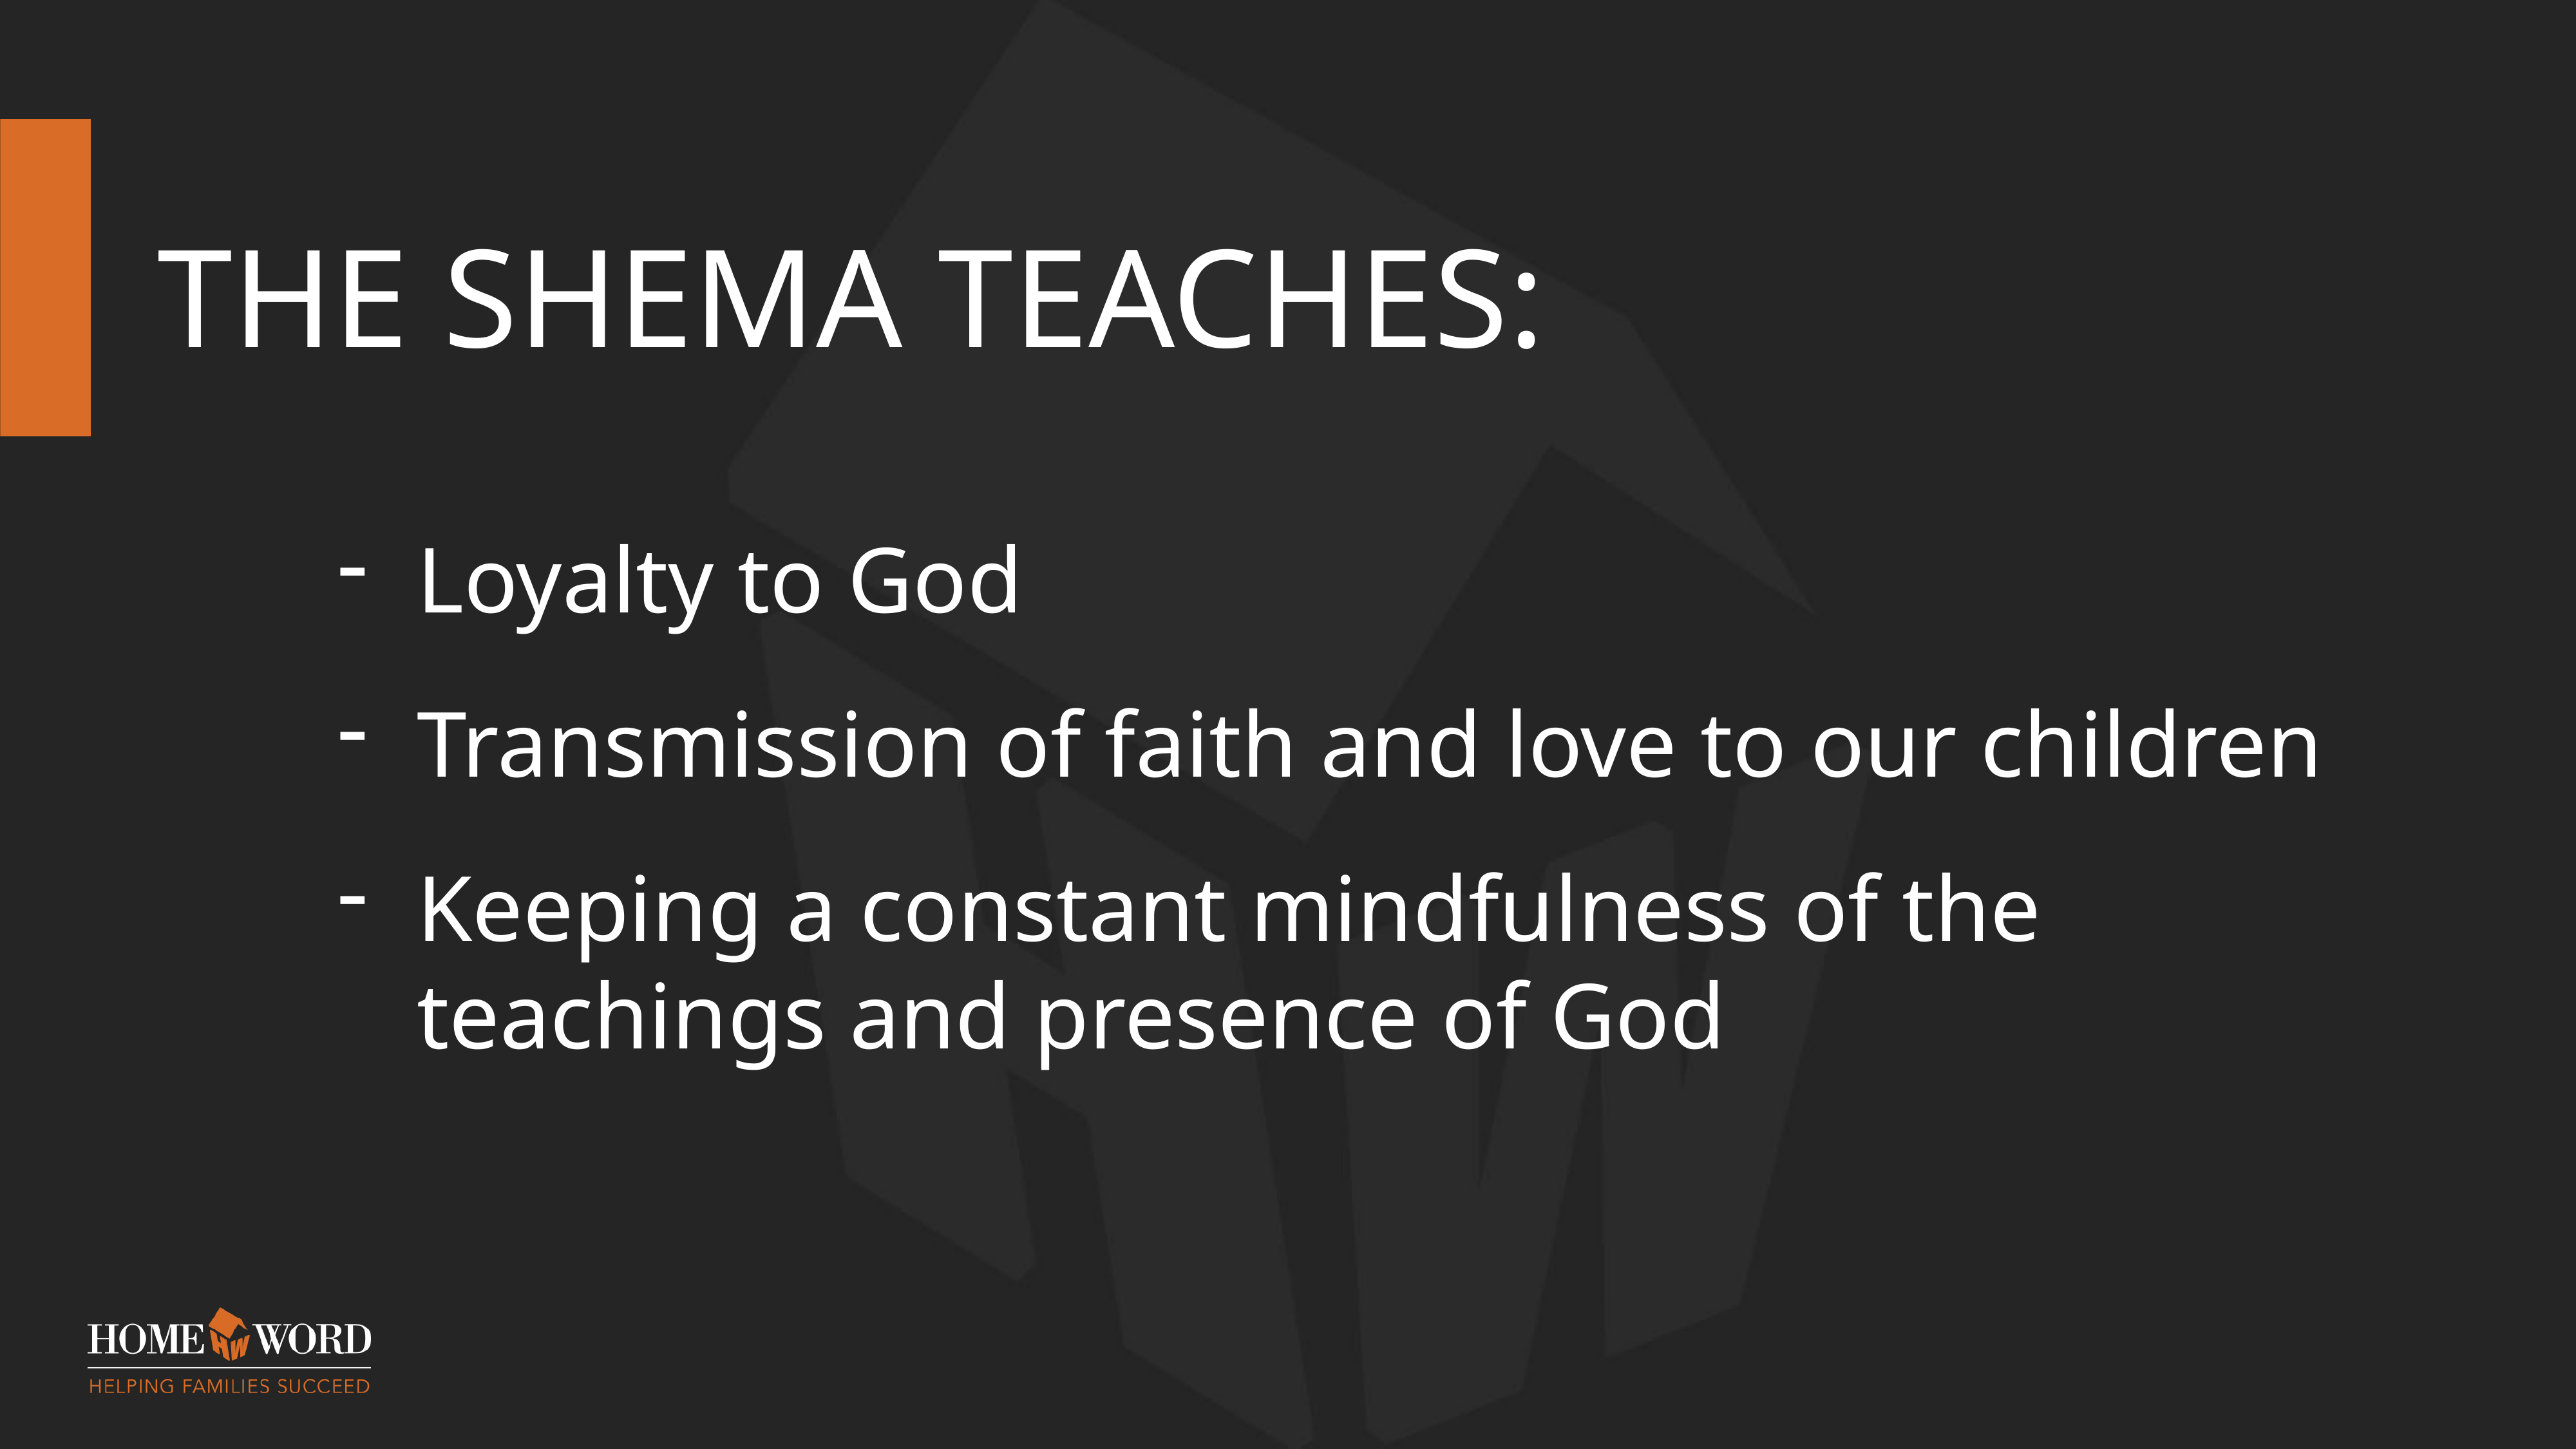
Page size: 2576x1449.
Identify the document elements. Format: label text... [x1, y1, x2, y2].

text_box Loyalty to God Transmission of faith and love to our children Keeping a constant mindfulness of the teachings and presence of God [332, 517, 2418, 1204]
title The Shema Teaches: [151, 120, 2295, 466]
picture [0, 0, 2576, 1449]
